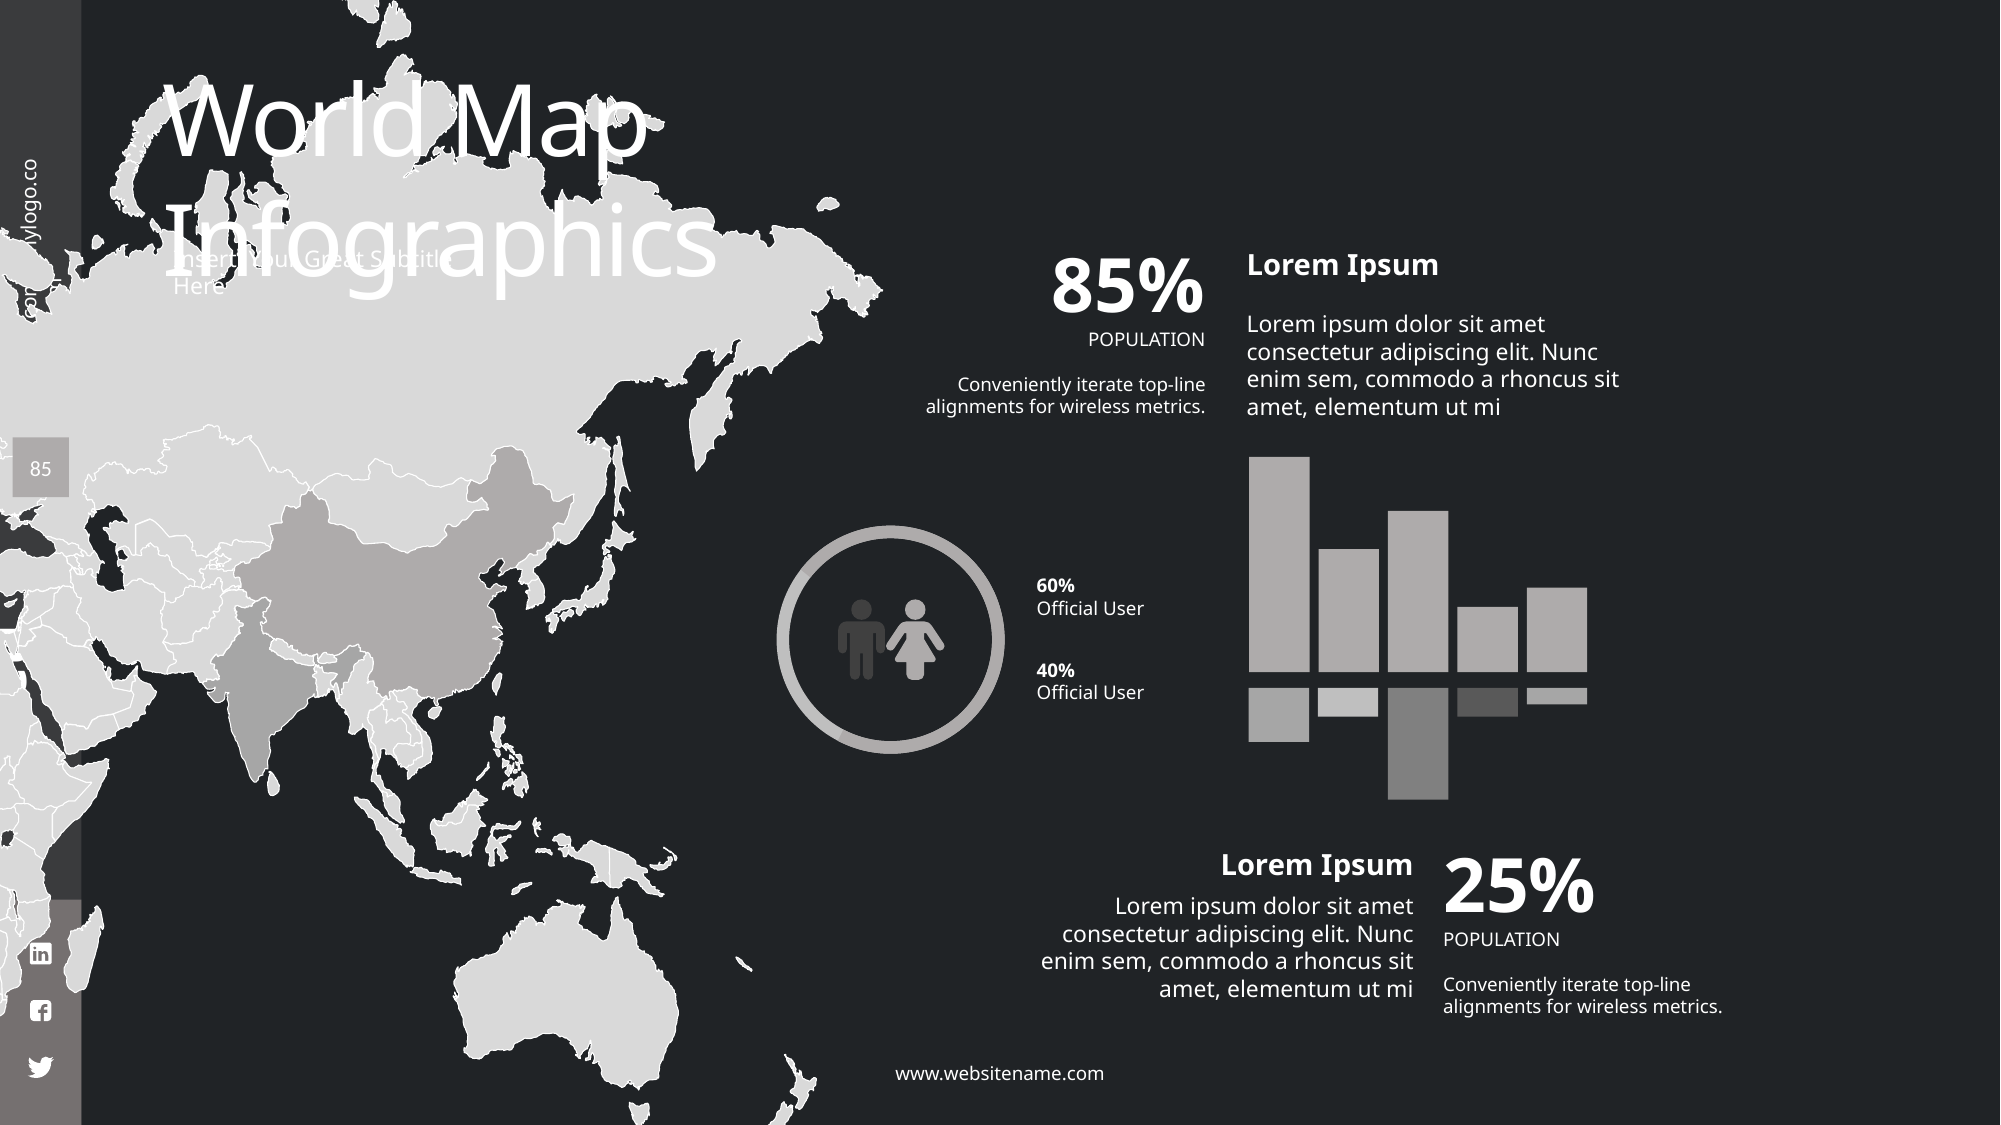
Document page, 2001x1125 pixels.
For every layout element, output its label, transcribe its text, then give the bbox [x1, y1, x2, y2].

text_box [0, 0, 883, 1125]
text_box [1248, 687, 1310, 743]
text_box [886, 621, 945, 680]
text_box Lorem Ipsum [908, 838, 1428, 889]
text_box Lorem ipsum dolor sit amet consectetur adipiscing elit. Nunc enim sem, commodo a rhoncus sit amet, elementum ut mi [988, 889, 1428, 1010]
text_box 60% Official User [1021, 566, 1159, 626]
text_box [1318, 548, 1380, 673]
text_box 85% POPULATION Conveniently iterate top-line alignments for wireless metrics. [906, 229, 1220, 425]
text_box 40% Official User [1021, 650, 1159, 711]
text_box www.websitename.com [883, 1053, 1120, 1091]
text_box [1387, 687, 1449, 801]
text_box [1248, 456, 1311, 673]
text_box [905, 599, 926, 620]
text_box [1526, 587, 1588, 673]
text_box Lorem ipsum dolor sit amet consectetur adipiscing elit. Nunc enim sem, commodo a rhoncus sit amet, elementum ut mi [1231, 302, 1640, 428]
text_box [1456, 606, 1519, 673]
text_box [1317, 687, 1379, 718]
text_box [885, 637, 889, 648]
text_box [1456, 687, 1519, 718]
text_box [1526, 687, 1588, 706]
text_box [1387, 510, 1449, 673]
text_box 25% POPULATION Conveniently iterate top-line alignments for wireless metrics. [1428, 830, 1742, 1025]
text_box Lorem Ipsum [1231, 239, 1752, 289]
text_box [883, 530, 1000, 749]
